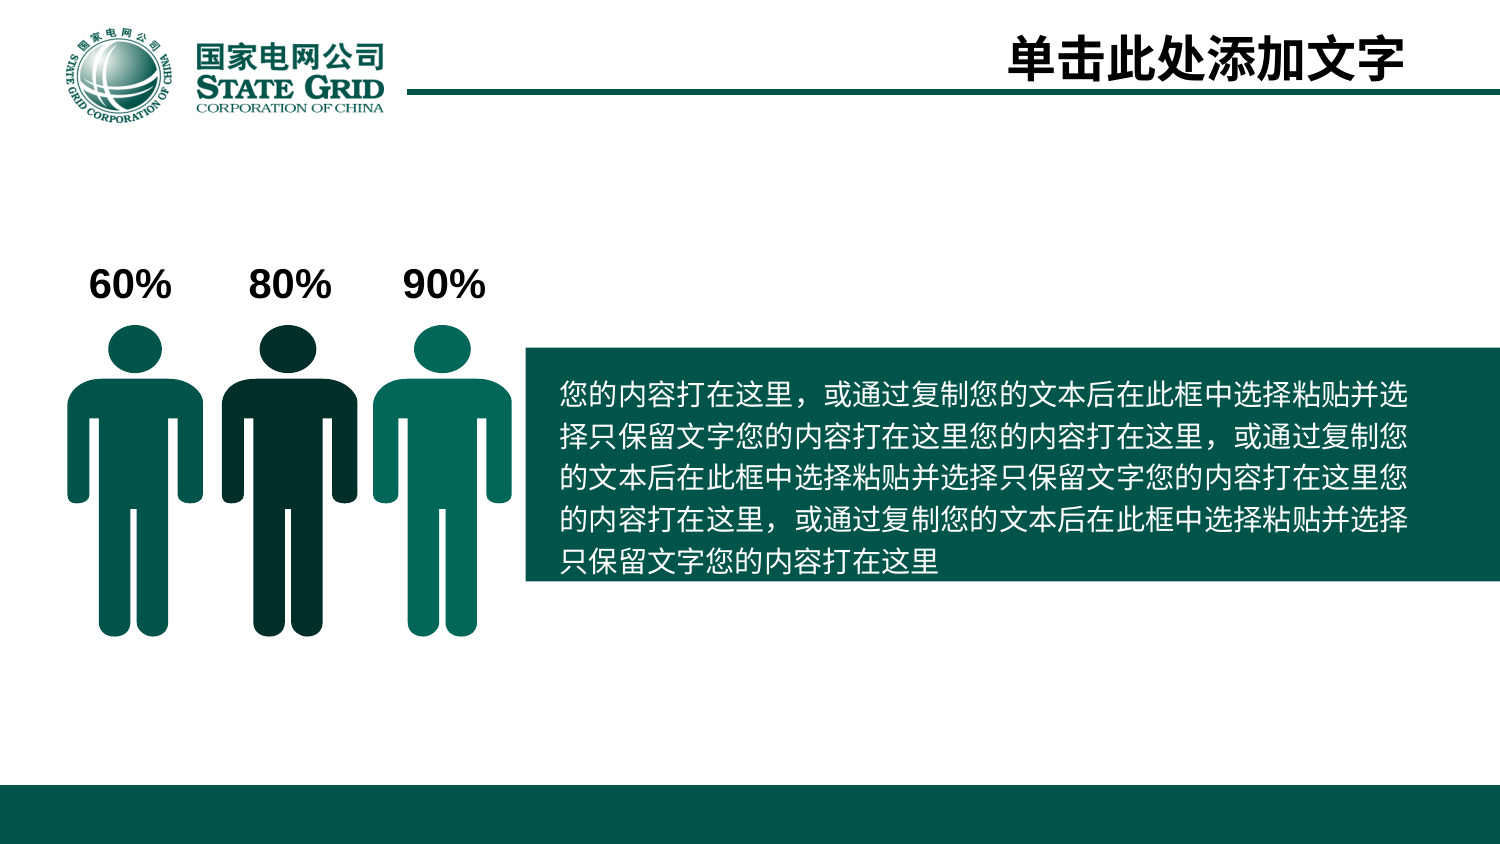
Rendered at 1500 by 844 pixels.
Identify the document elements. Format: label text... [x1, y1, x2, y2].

text_box 90% [387, 248, 502, 314]
picture [66, 28, 384, 123]
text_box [372, 324, 512, 637]
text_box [525, 347, 1500, 588]
text_box 80% [233, 248, 348, 314]
text_box 60% [74, 248, 188, 314]
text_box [221, 324, 358, 637]
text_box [67, 324, 204, 637]
